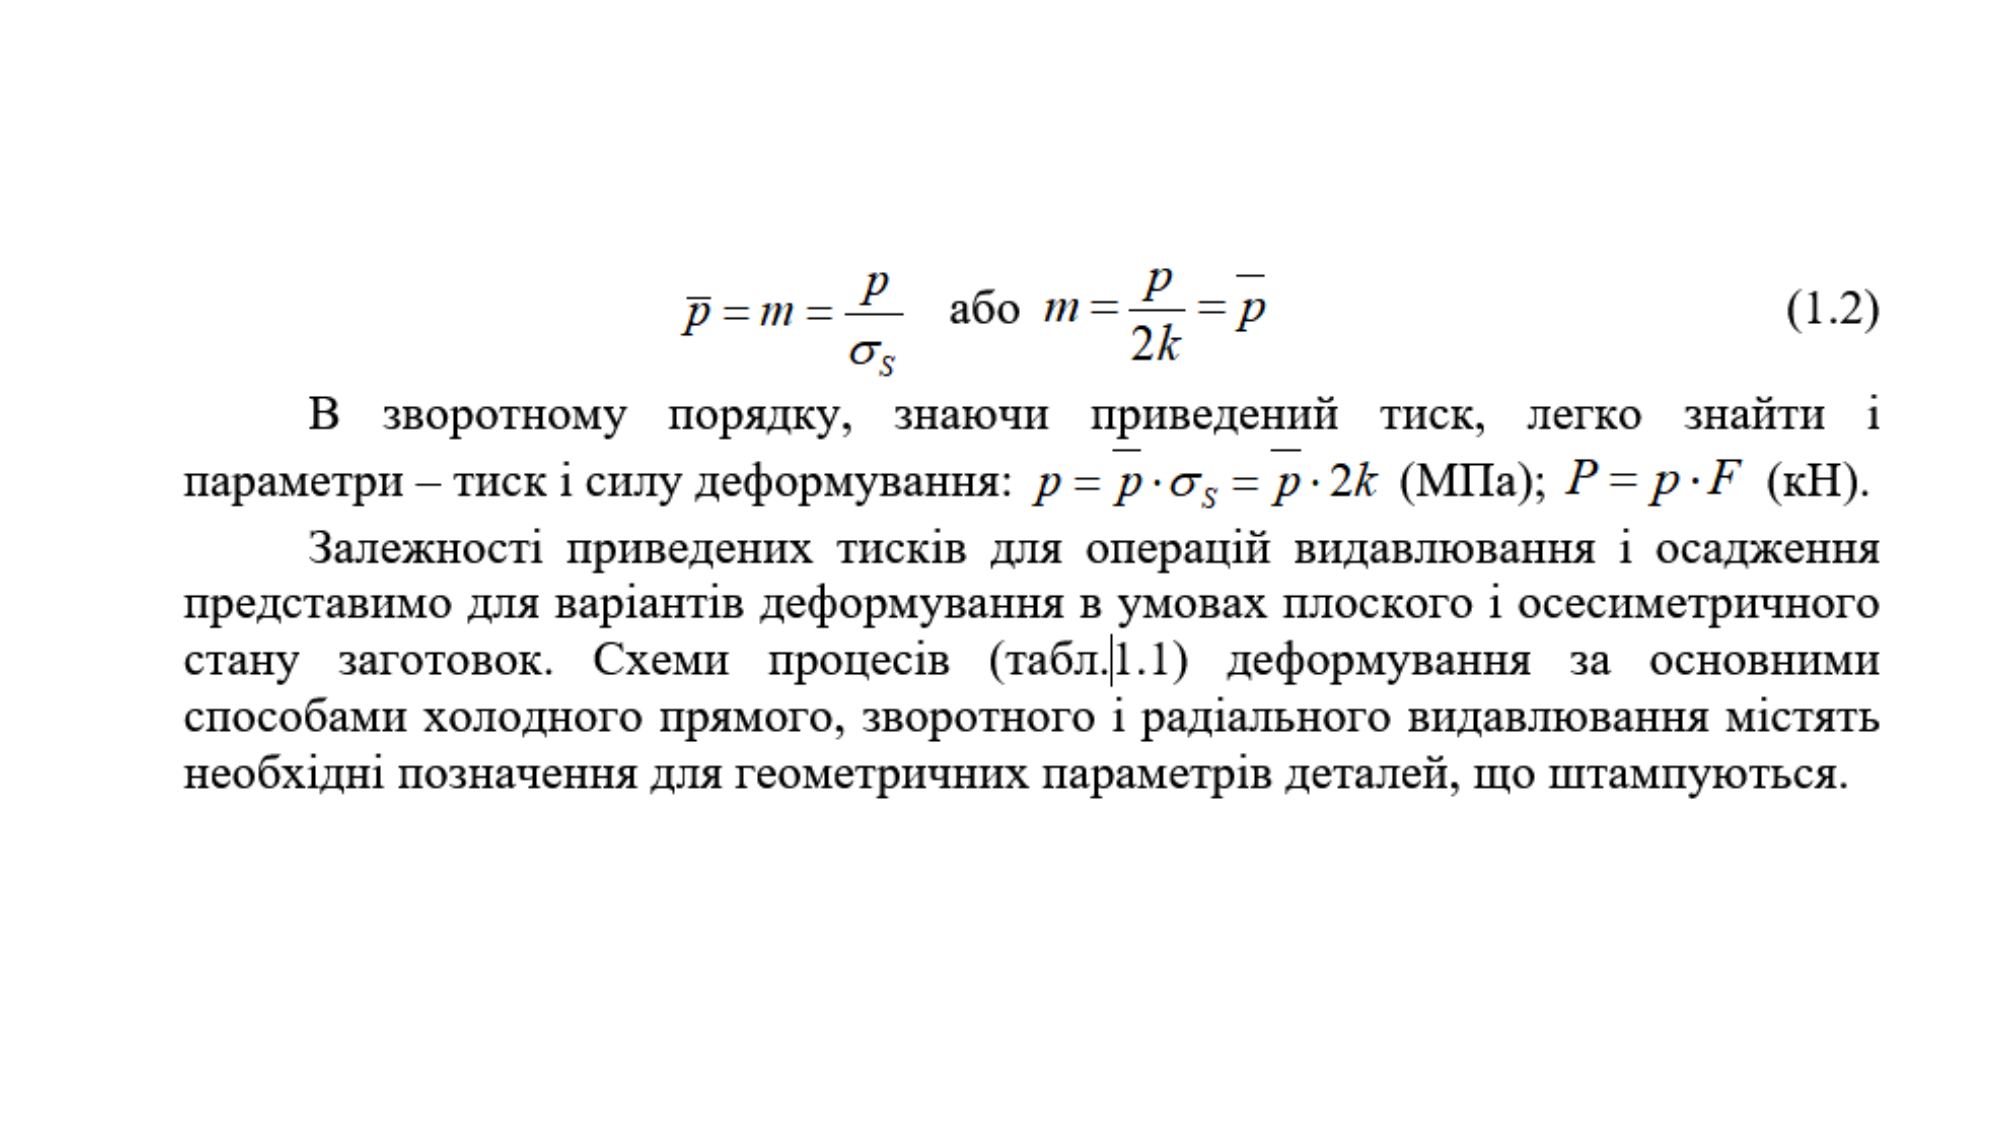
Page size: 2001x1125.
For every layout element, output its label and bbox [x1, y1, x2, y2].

list [170, 259, 1906, 809]
